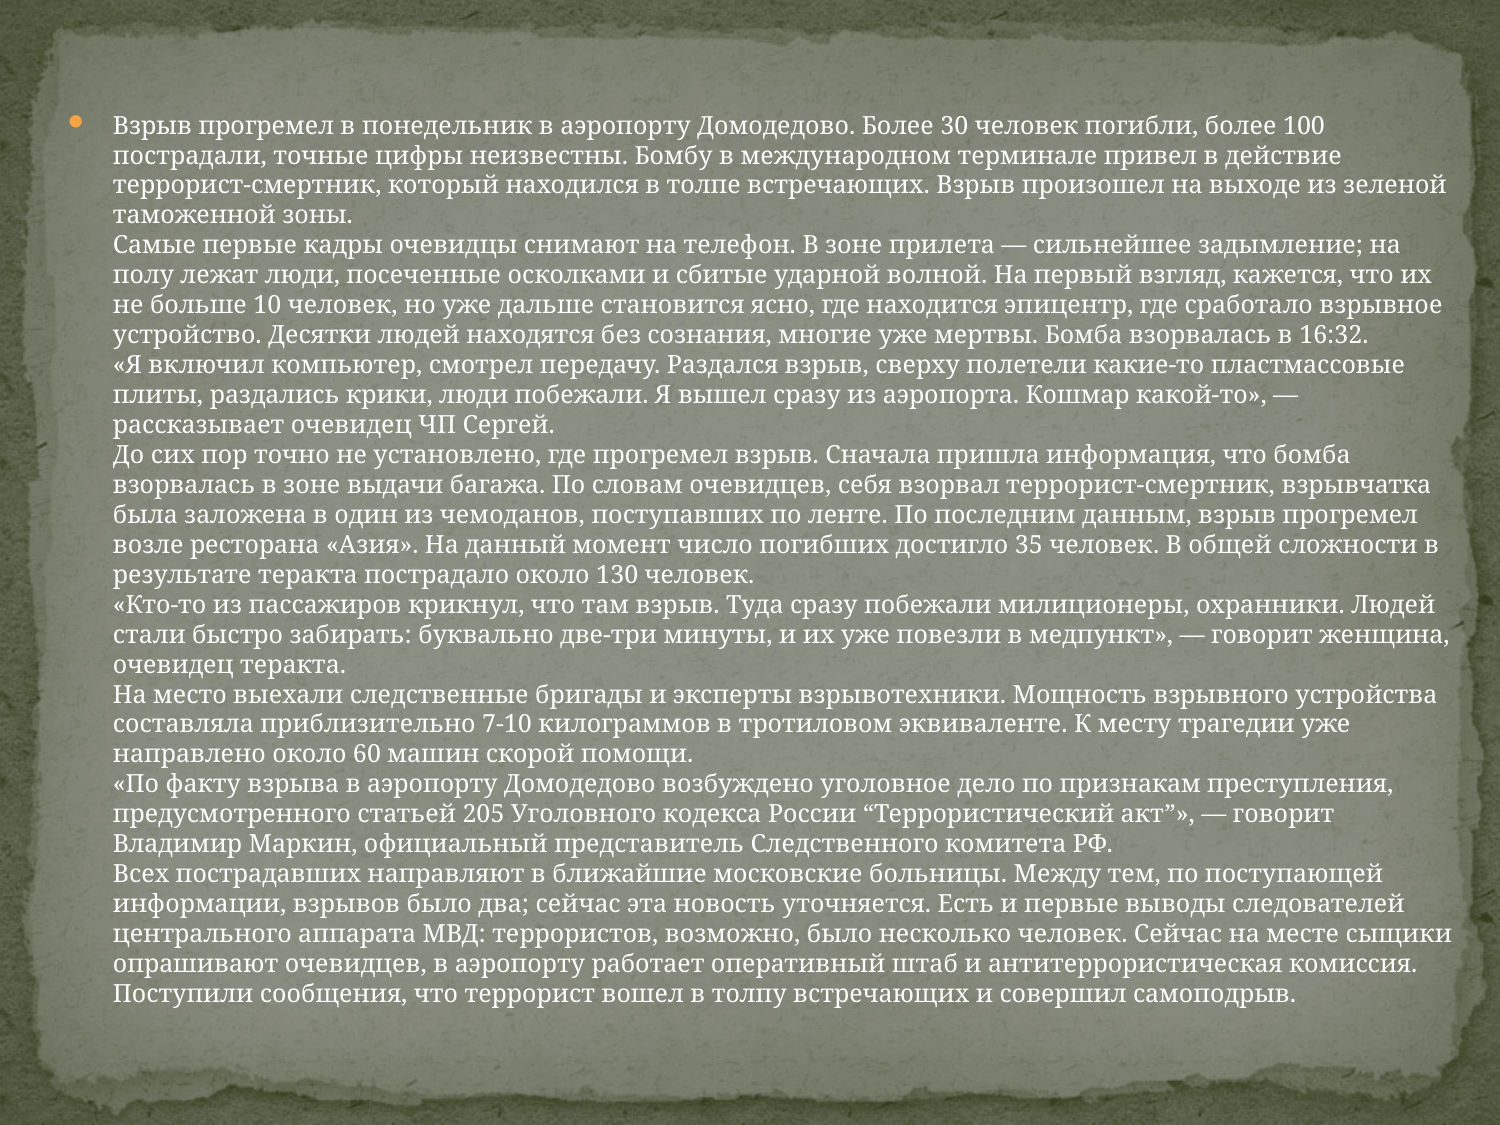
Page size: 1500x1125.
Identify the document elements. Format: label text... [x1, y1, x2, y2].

list Взрыв прогремел в понедельник в аэропорту Домодедово. Более 30 человек погибли, более 100 пострадали, точные цифры неизвестны. Бомбу в международном терминале привел в действие террорист-смертник, который находился в толпе встречающих. Взрыв произошел на выходе из зеленой таможенной зоны. Самые первые кадры очевидцы снимают на телефон. В зоне прилета — сильнейшее задымление; на полу лежат люди, посеченные осколками и сбитые ударной волной. На первый взгляд, кажется, что их не больше 10 человек, но уже дальше становится ясно, где находится эпицентр, где сработало взрывное устройство. Десятки людей находятся без сознания, многие уже мертвы. Бомба взорвалась в 16:32. «Я включил компьютер, смотрел передачу. Раздался взрыв, сверху полетели какие-то пластмассовые плиты, раздались крики, люди побежали. Я вышел сразу из аэропорта. Кошмар какой-то», — рассказывает очевидец ЧП Сергей. До сих пор точно не установлено, где прогремел взрыв. Сначала пришла информация, что бомба взорвалась в зоне выдачи багажа. По словам очевидцев, себя взорвал террорист-смертник, взрывчатка была заложена в один из чемоданов, поступавших по ленте. По последним данным, взрыв прогремел возле ресторана «Азия». На данный момент число погибших достигло 35 человек. В общей сложности в результате теракта пострадало около 130 человек. «Кто-то из пассажиров крикнул, что там взрыв. Туда сразу побежали милиционеры, охранники. Людей стали быстро забирать: буквально две-три минуты, и их уже повезли в медпункт», — говорит женщина, очевидец теракта. На место выехали следственные бригады и эксперты взрывотехники. Мощность взрывного устройства составляла приблизительно 7-10 килограммов в тротиловом эквиваленте. К месту трагедии уже направлено около 60 машин скорой помощи. «По факту взрыва в аэропорту Домодедово возбуждено уголовное дело по признакам преступления, предусмотренного статьей 205 Уголовного кодекса России “Террористический акт”», — говорит Владимир Маркин, официальный представитель Следственного комитета РФ. Всех пострадавших направляют в ближайшие московские больницы. Между тем, по поступающей информации, взрывов было два; сейчас эта новость уточняется. Есть и первые выводы следователей центрального аппарата МВД: террористов, возможно, было несколько человек. Сейчас на месте сыщики опрашивают очевидцев, в аэропорту работает оперативный штаб и антитеррористическая комиссия. Поступили сообщения, что террорист вошел в толпу встречающих и совершил самоподрыв. [53, 101, 1471, 988]
